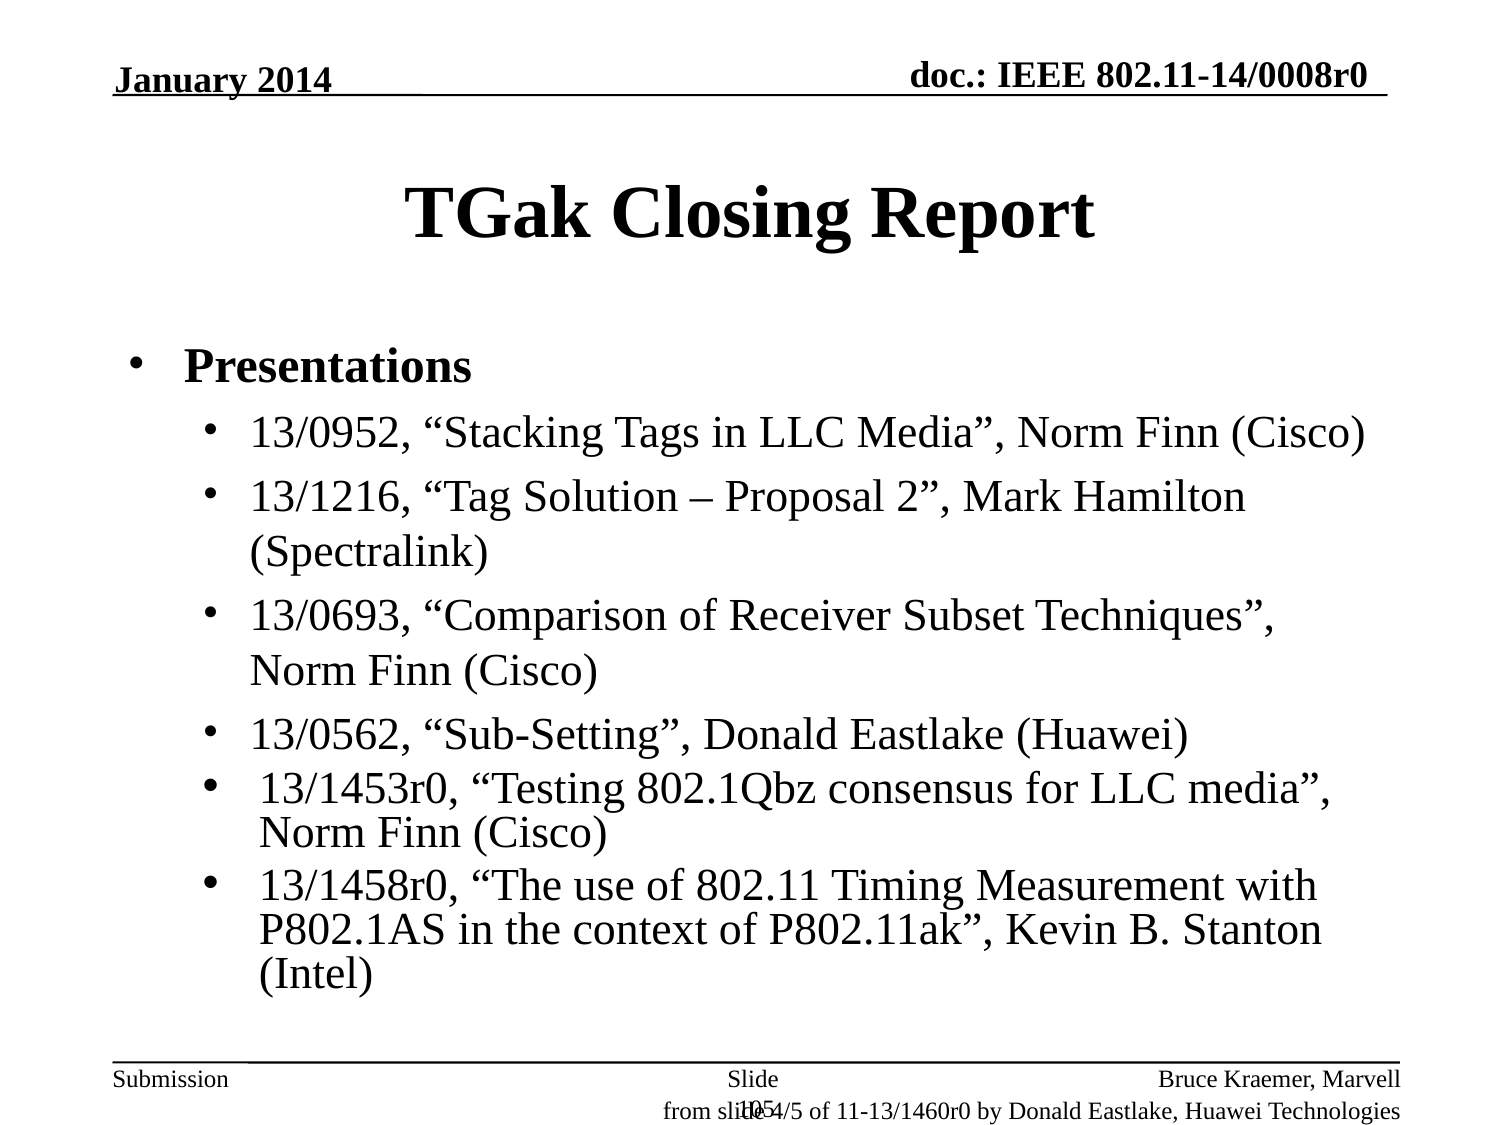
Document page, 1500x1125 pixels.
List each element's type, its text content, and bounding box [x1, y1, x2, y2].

text_box from slide 4/5 of 11-13/1460r0 by Donald Eastlake, Huawei Technologies [343, 1087, 1417, 1125]
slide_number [114, 54, 374, 100]
slide_number Slide 105 [712, 1062, 800, 1087]
title TGak Closing Report [112, 112, 1388, 303]
footer Bruce Kraemer, Marvell [1031, 1062, 1402, 1087]
list Presentations 13/0952, “Stacking Tags in LLC Media”, Norm Finn (Cisco) 13/1216, “Tag Solution – Proposal 2”, Mark Hamilton (Spectralink) 13/0693, “Comparison of Receiver Subset Techniques”, Norm Finn (Cisco) 13/0562, “Sub-Setting”, Donald Eastlake (Huawei) 13/1453r0, “Testing 802.1Qbz consensus for LLC media”, Norm Finn (Cisco) 13/1458r0, “The use of 802.11 Timing Measurement with P802.1AS in the context of P802.11ak”, Kevin B. Stanton (Intel) [112, 324, 1388, 1000]
